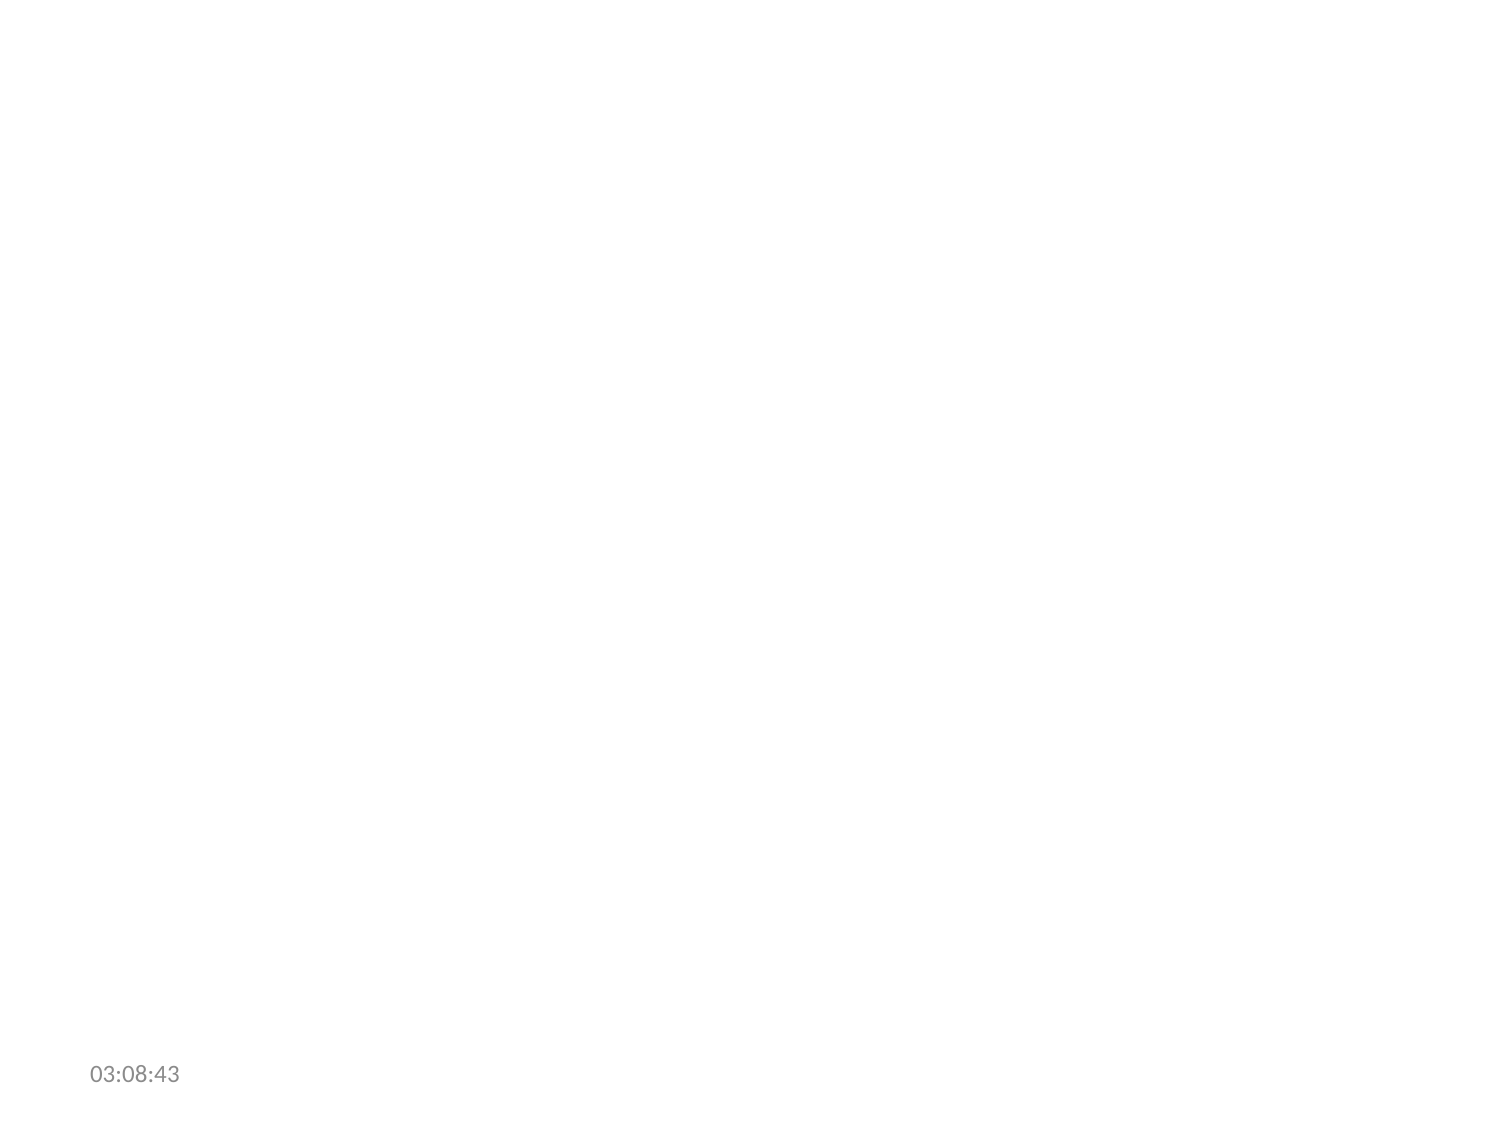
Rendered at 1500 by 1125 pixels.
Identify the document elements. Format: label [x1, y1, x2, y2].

slide_number [75, 1042, 425, 1103]
